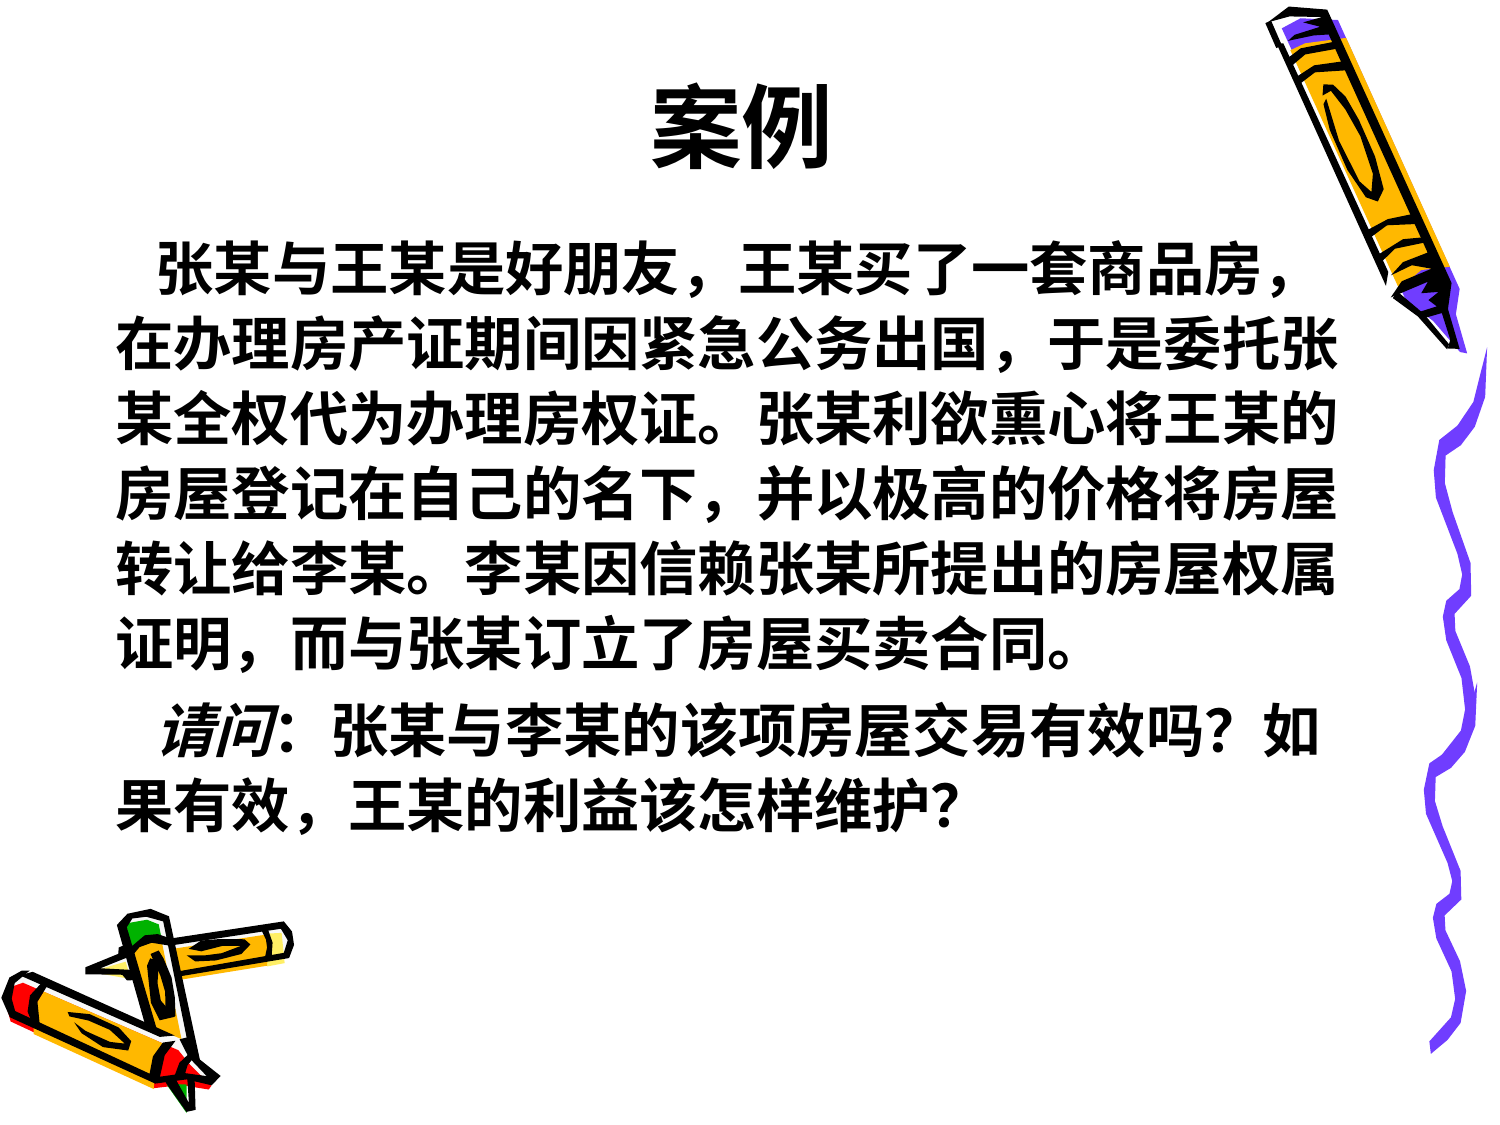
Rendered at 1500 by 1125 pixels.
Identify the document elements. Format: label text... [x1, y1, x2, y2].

title 案例 [112, 24, 1372, 188]
list 张某与王某是好朋友，王某买了一套商品房，在办理房产证期间因紧急公务出国，于是委托张某全权代为办理房权证。张某利欲熏心将王某的房屋登记在自己的名下，并以极高的价格将房屋转让给李某。李某因信赖张某所提出的房屋权属证明，而与张某订立了房屋买卖合同。 请问：张某与李某的该项房屋交易有效吗？如果有效，王某的利益该怎样维护？ [100, 219, 1364, 886]
